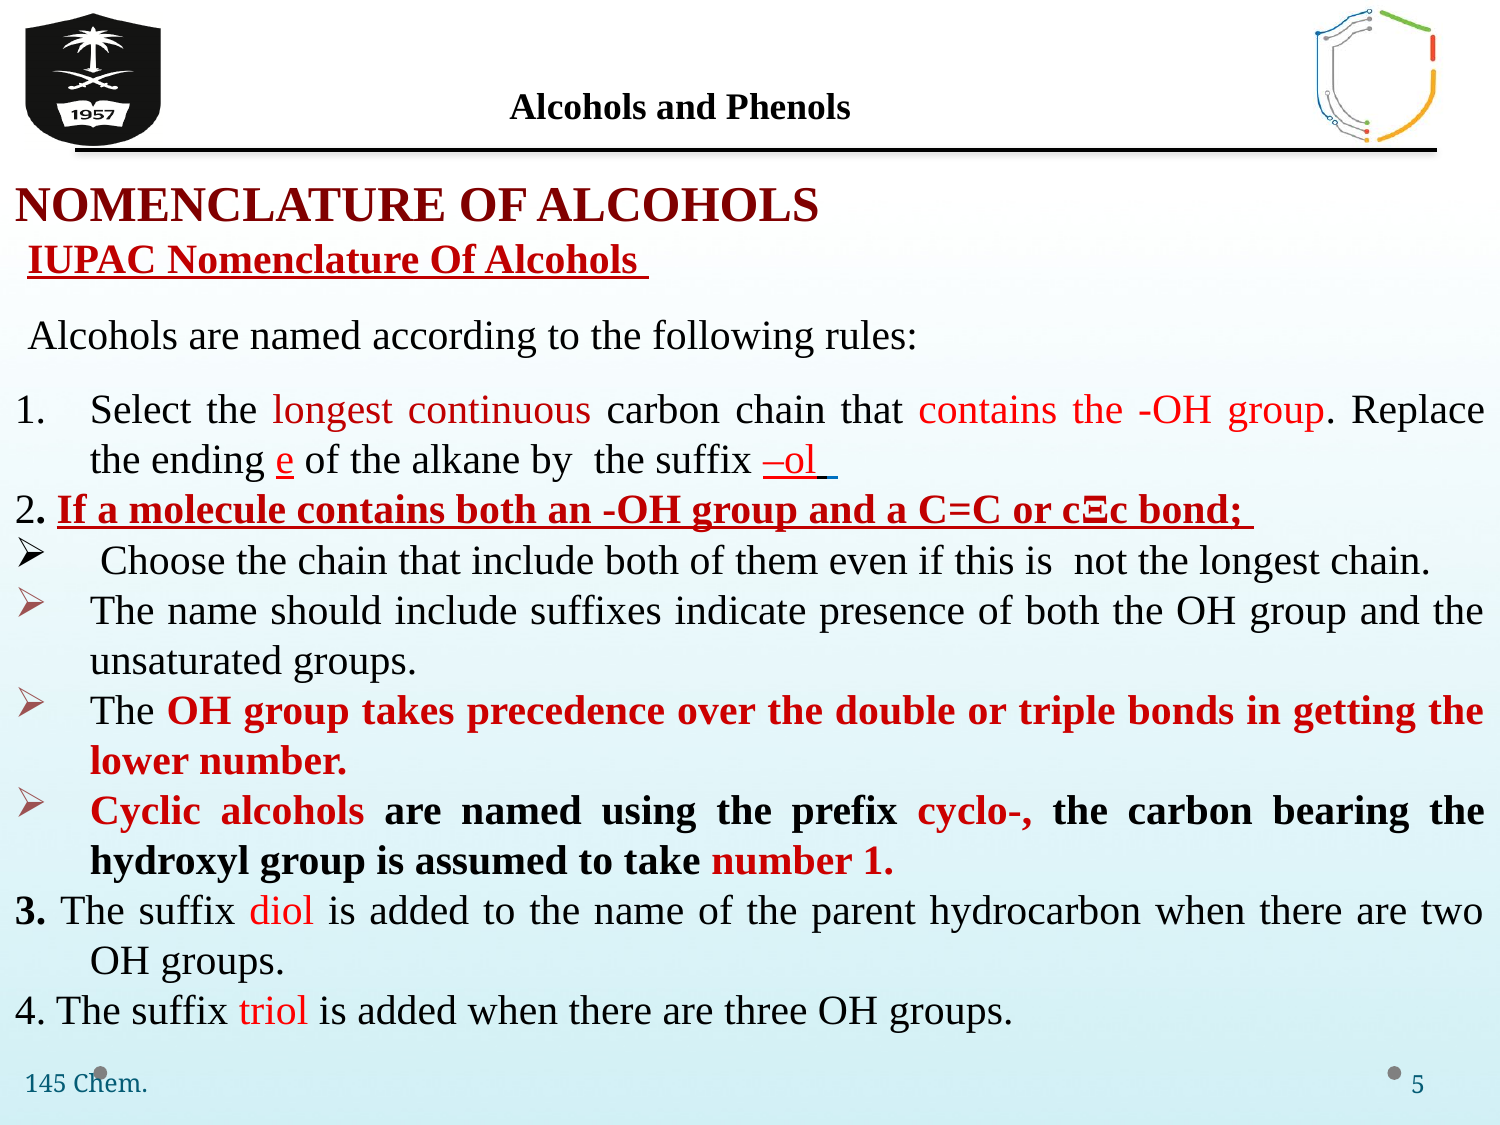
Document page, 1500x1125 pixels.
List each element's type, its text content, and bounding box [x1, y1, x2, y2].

text_box IUPAC Nomenclature Of Alcohols Alcohols are named according to the following rules: [12, 224, 1450, 365]
text_box 145 Chem. [24, 1037, 575, 1098]
text_box 5 [1299, 1042, 1425, 1103]
text_box Alcohols and Phenols [494, 74, 866, 135]
text_box NOMENCLATURE OF ALCOHOLS [0, 163, 1400, 239]
picture [0, 0, 1500, 374]
text_box Select the longest continuous carbon chain that contains the -OH group. Replace the ending e of the alkane by the suffix –ol 2. If a molecule contains both an -OH group and a C=C or cΞc bond; Choose the chain that include both of them even if this is not the longest chain. The name should include suffixes indicate presence of both the OH group and the unsaturated groups. The OH group takes precedence over the double or triple bonds in getting the lower number. Cyclic alcohols are named using the prefix cyclo-, the carbon bearing the hydroxyl group is assumed to take number 1. 3. The suffix diol is added to the name of the parent hydrocarbon when there are two OH groups. 4. The suffix triol is added when there are three OH groups. [0, 374, 1500, 1125]
